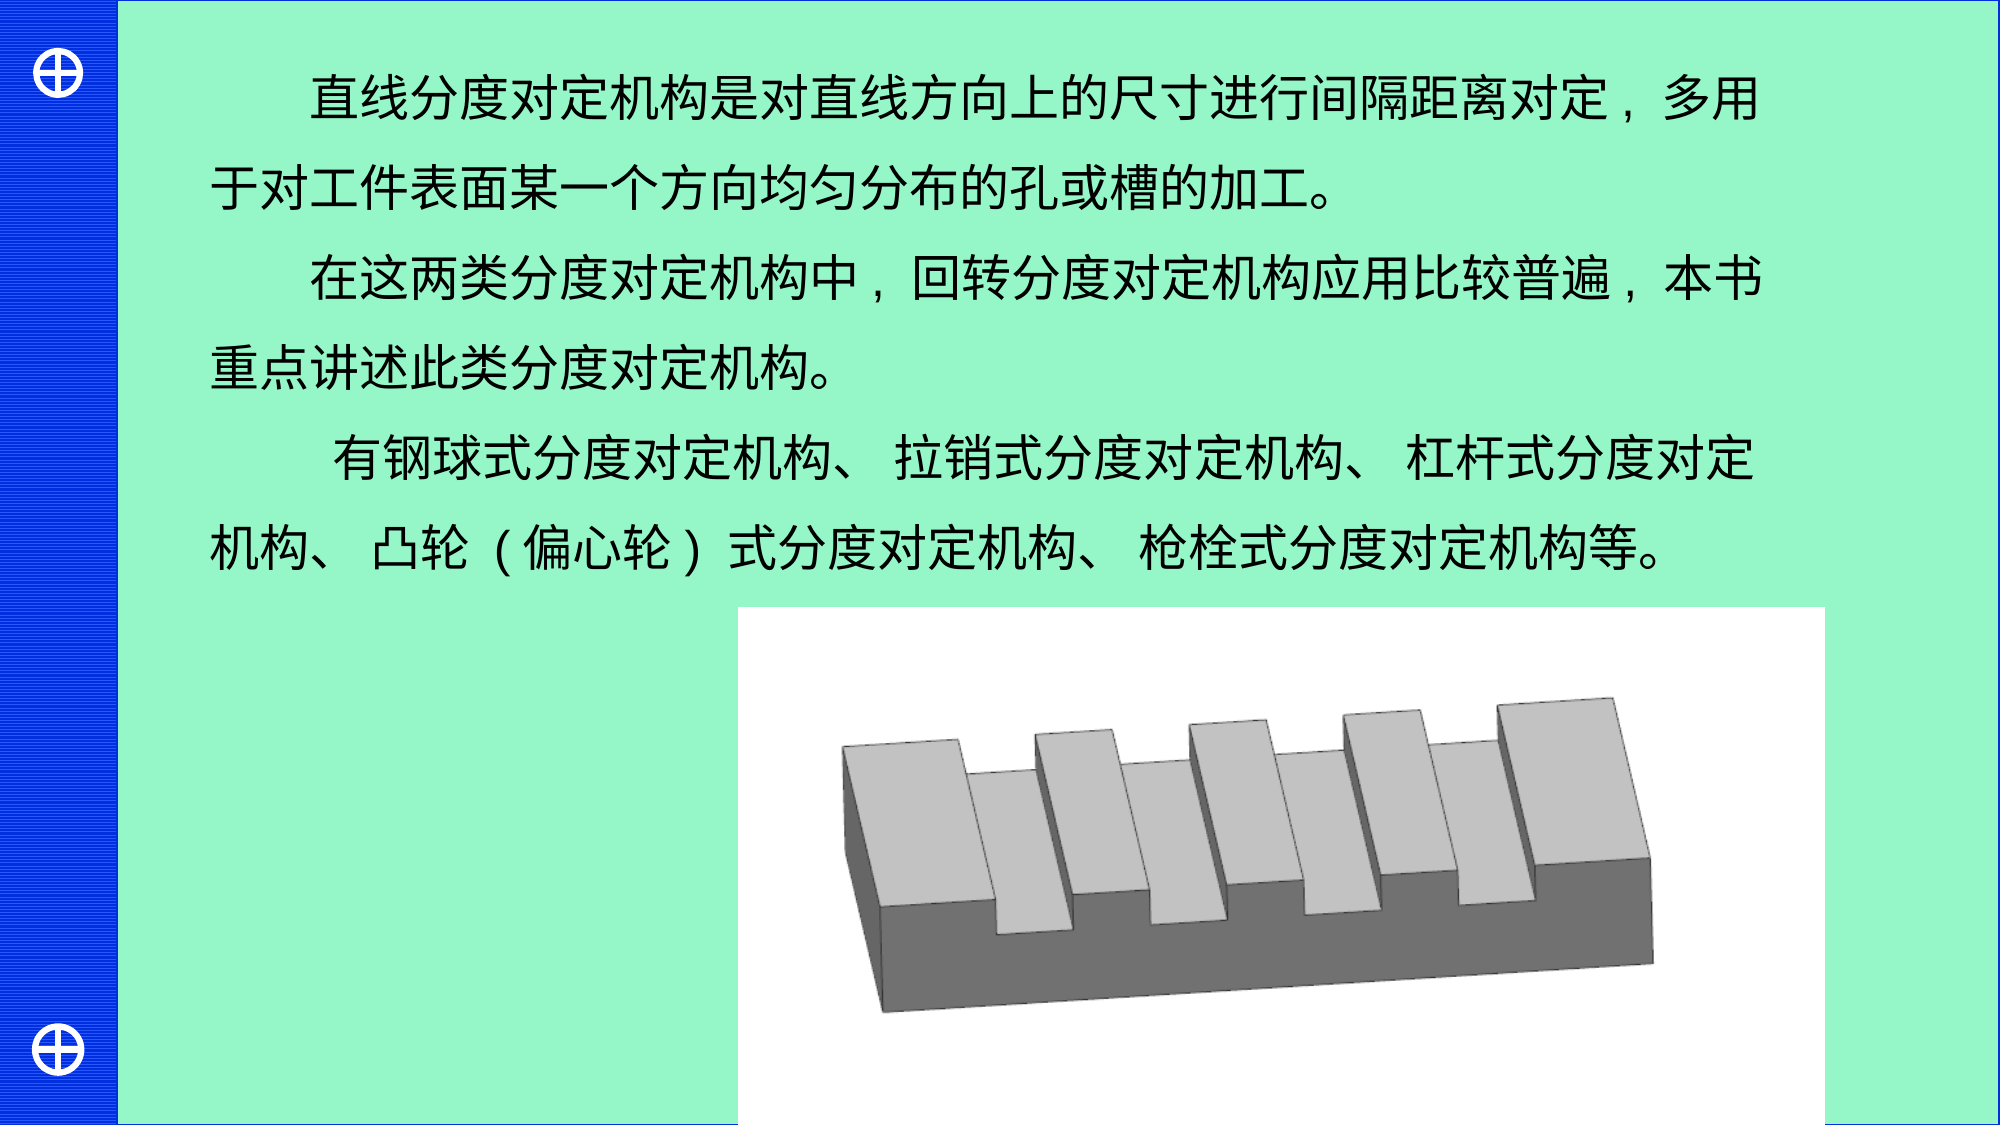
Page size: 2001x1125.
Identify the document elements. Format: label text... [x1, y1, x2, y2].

text_box 直线分度对定机构是对直线方向上的尺寸进行间隔距离对定, 多用于对工件表面某一个方向均匀分布的孔或槽的加工。 在这两类分度对定机构中, 回转分度对定机构应用比较普遍, 本书重点讲述此类分度对定机构。 有钢球式分度对定机构、 拉销式分度对定机构、 杠杆式分度对定机构、 凸轮 (偏心轮) 式分度对定机构、 枪栓式分度对定机构等。 [194, 28, 1806, 674]
picture [737, 607, 1825, 1125]
